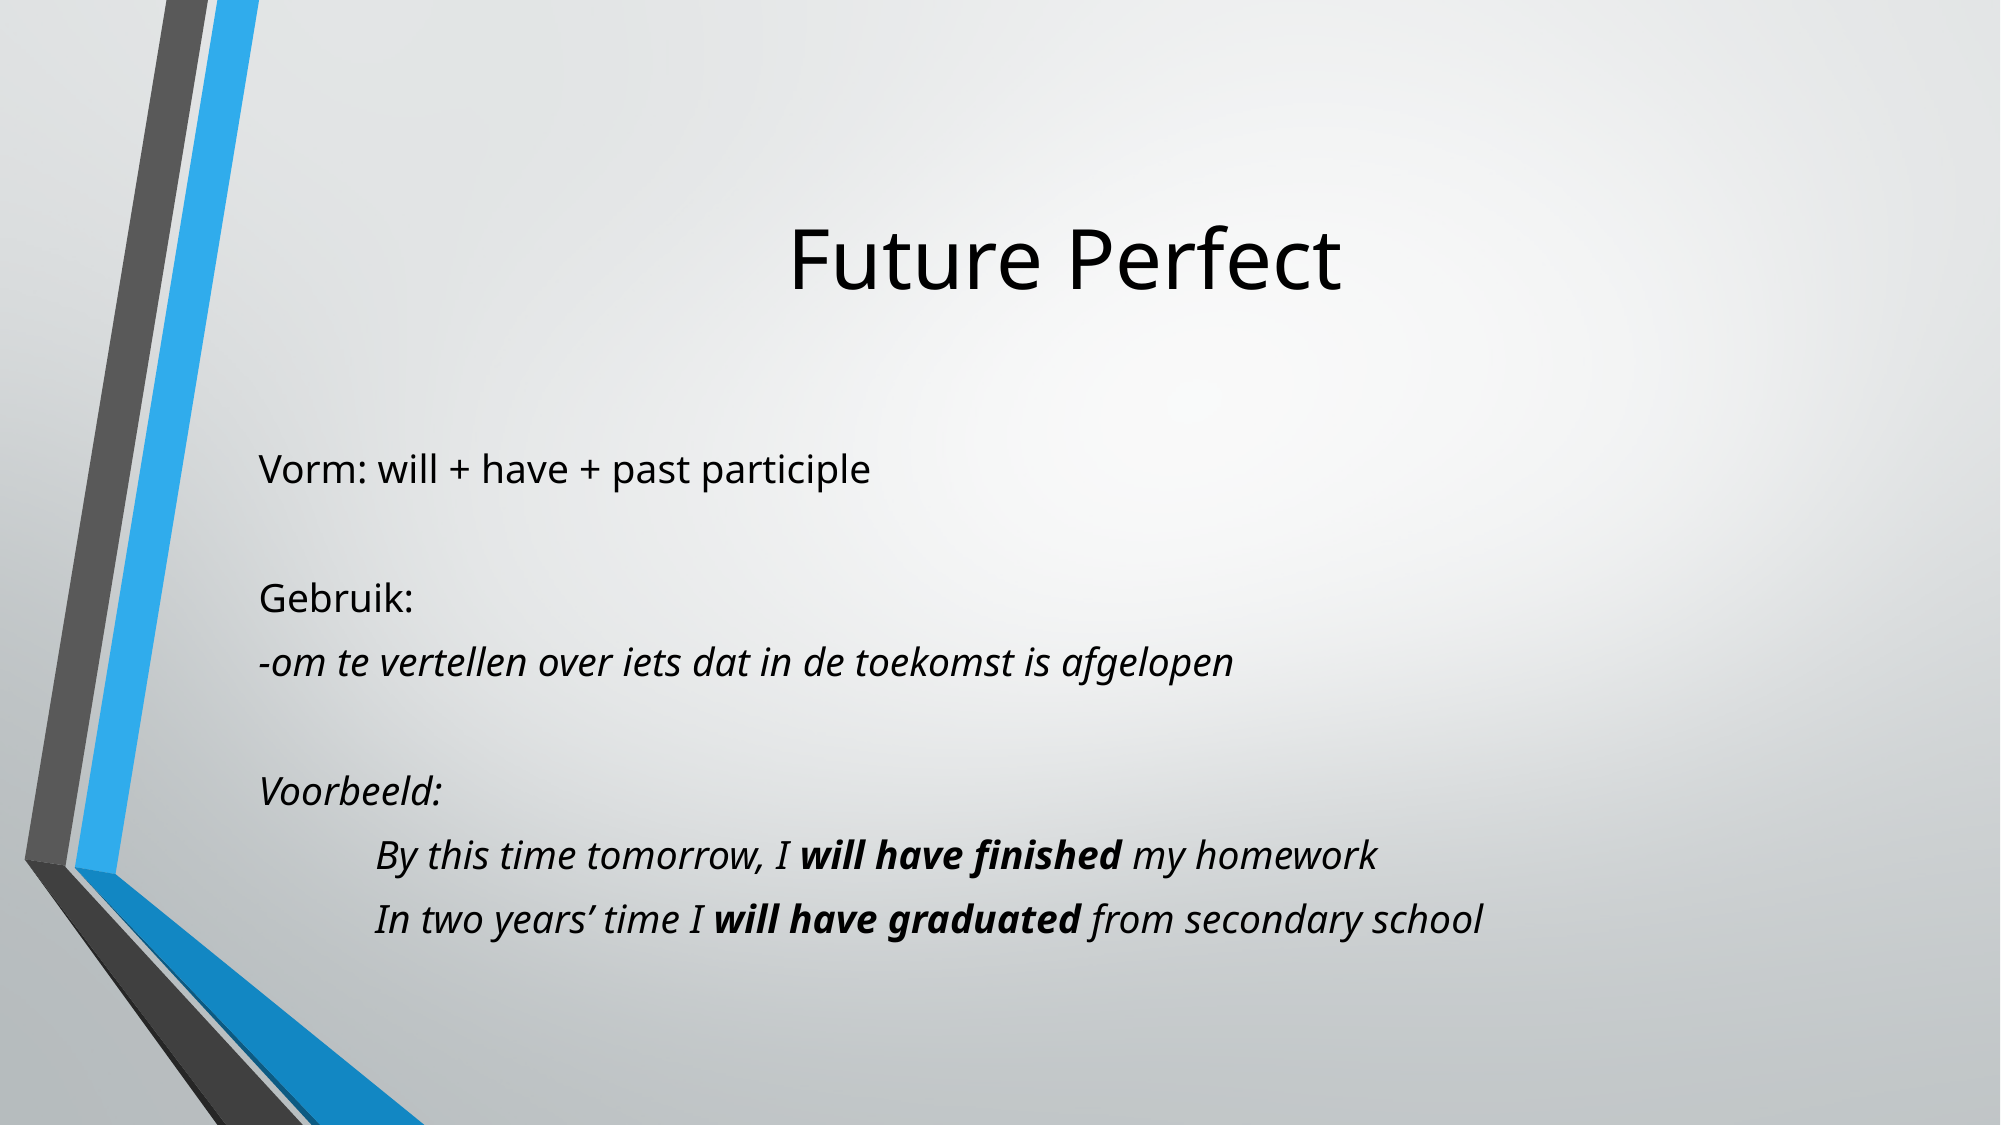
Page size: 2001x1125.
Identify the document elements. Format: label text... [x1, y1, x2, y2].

title Future Perfect [243, 112, 1887, 400]
list Vorm: will + have + past participle Gebruik: -om te vertellen over iets dat in de toekomst is afgelopen Voorbeeld: By this time tomorrow, I will have finished my homework In two years’ time I will have graduated from secondary school [243, 437, 1887, 950]
